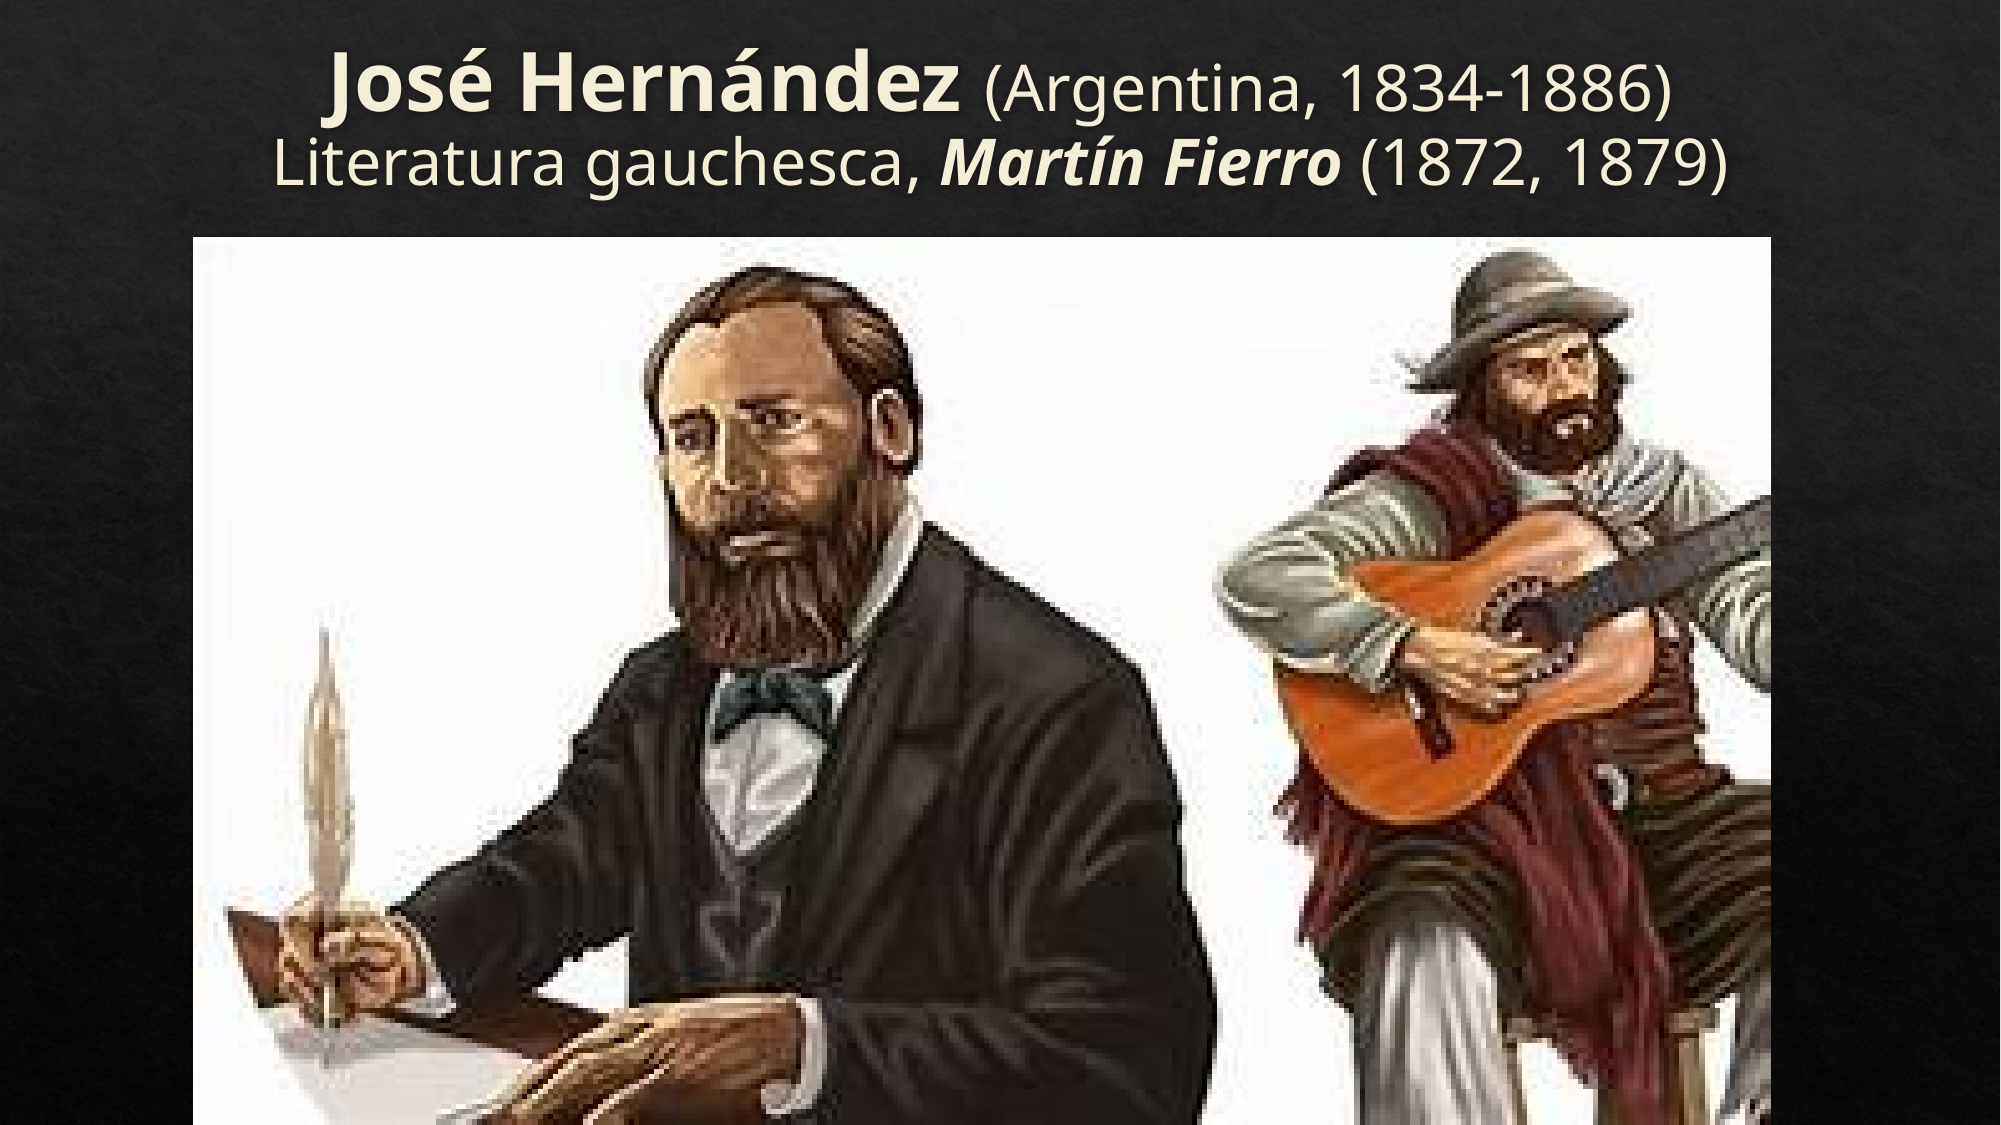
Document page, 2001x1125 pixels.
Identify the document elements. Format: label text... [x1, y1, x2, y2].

title José Hernández (Argentina, 1834-1886) Literatura gauchesca, Martín Fierro (1872, 1879) [150, 31, 1850, 208]
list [193, 237, 1771, 1125]
